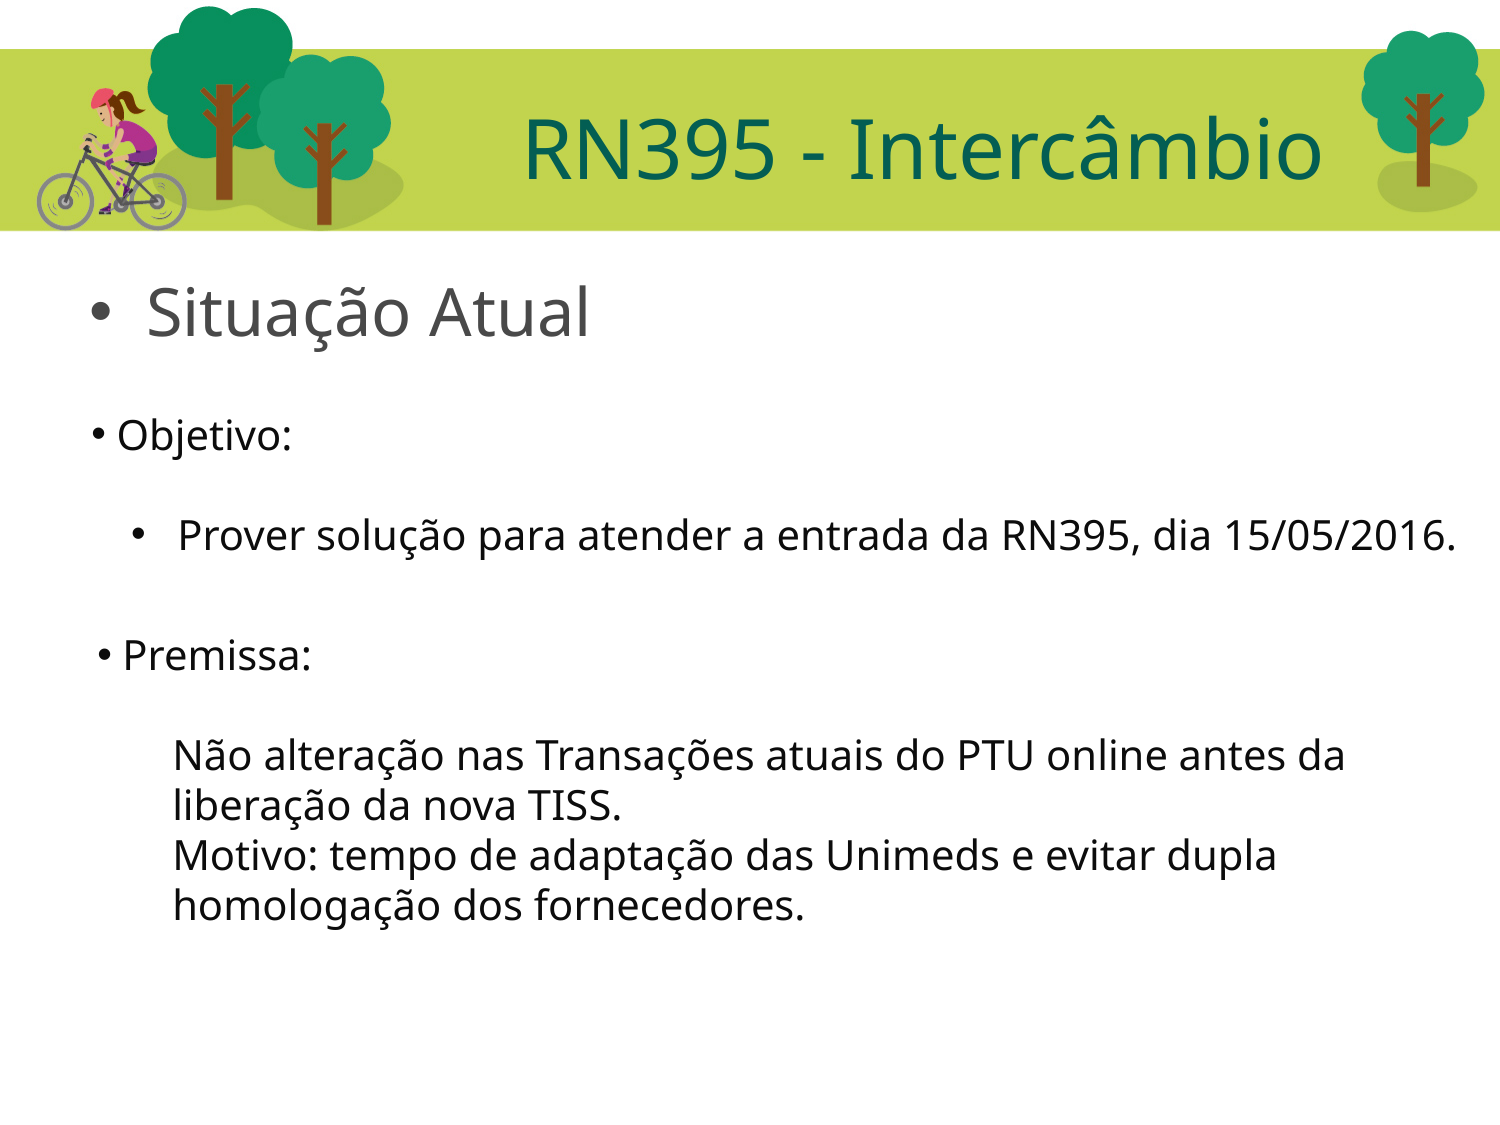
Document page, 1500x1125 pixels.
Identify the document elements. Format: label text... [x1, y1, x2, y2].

list Situação Atual [75, 262, 1425, 1005]
picture [0, 0, 1500, 1125]
text_box Premissa: Não alteração nas Transações atuais do PTU online antes da liberação da nova TISS. Motivo: tempo de adaptação das Unimeds e evitar dupla homologação dos fornecedores. [82, 621, 1500, 937]
title RN395 - Intercâmbio [395, 89, 1341, 232]
text_box Objetivo: Prover solução para atender a entrada da RN395, dia 15/05/2016. [76, 401, 1495, 566]
